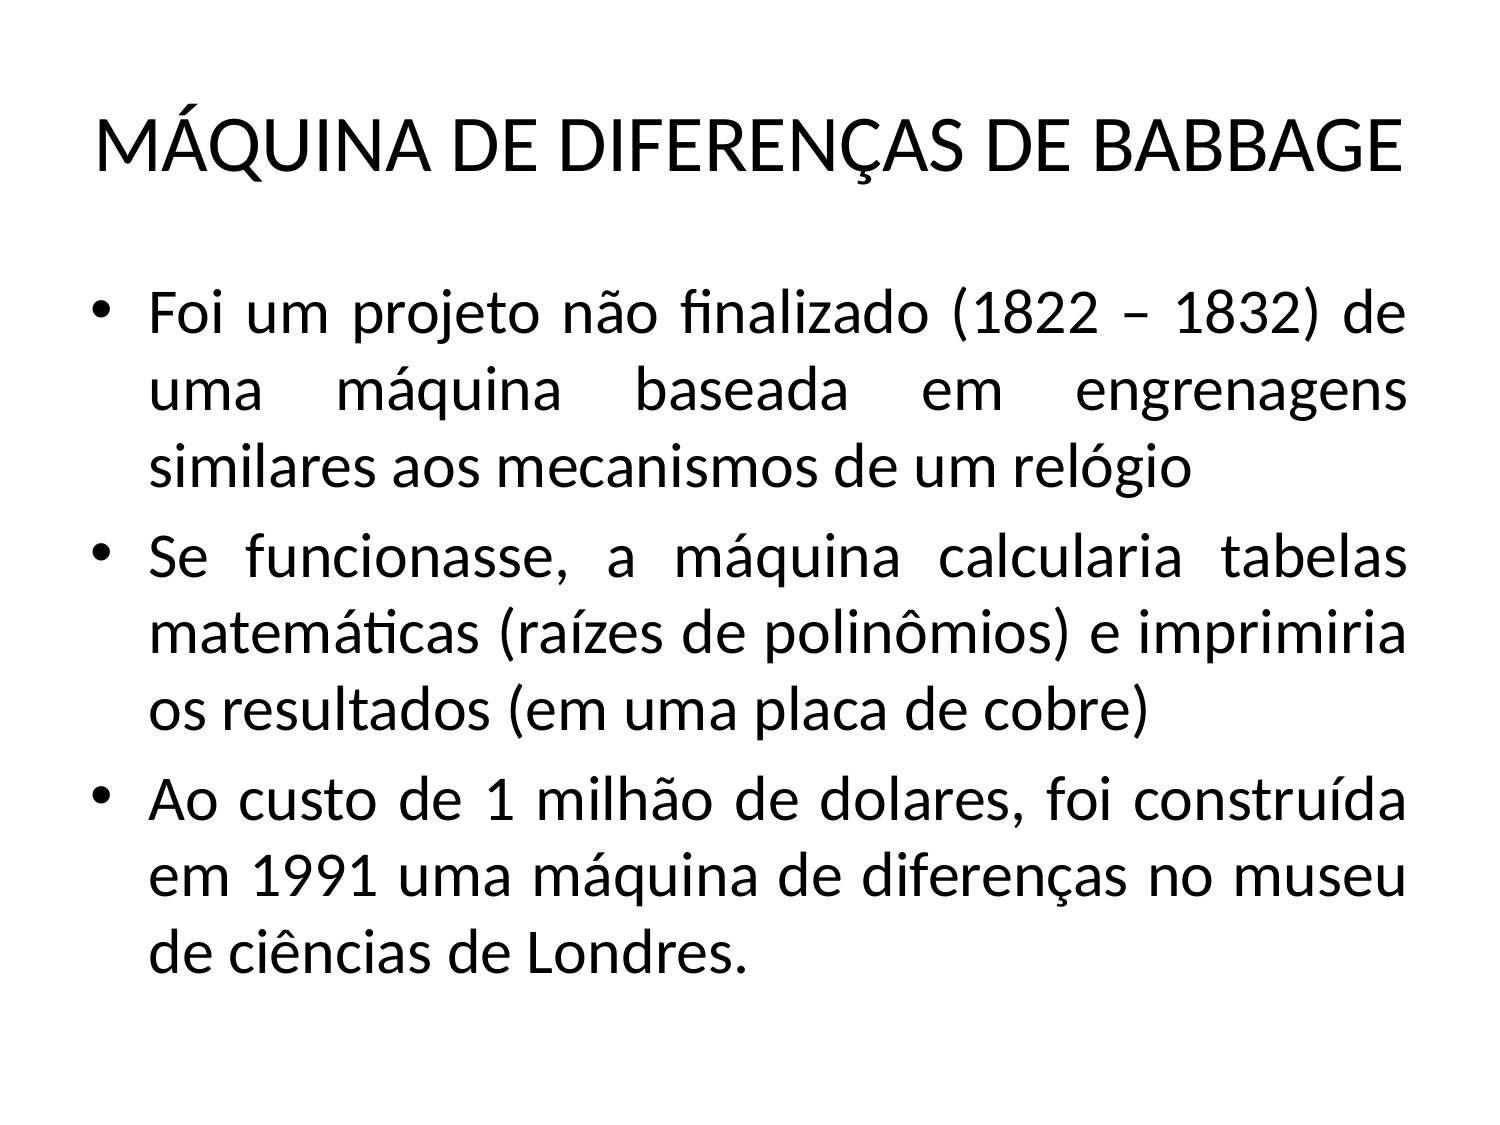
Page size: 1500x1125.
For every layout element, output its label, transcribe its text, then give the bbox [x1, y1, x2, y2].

list Foi um projeto não finalizado (1822 – 1832) de uma máquina baseada em engrenagens similares aos mecanismos de um relógio Se funcionasse, a máquina calcularia tabelas matemáticas (raízes de polinômios) e imprimiria os resultados (em uma placa de cobre) Ao custo de 1 milhão de dolares, foi construída em 1991 uma máquina de diferenças no museu de ciências de Londres. [75, 262, 1425, 1005]
title MÁQUINA DE DIFERENÇAS DE BABBAGE [75, 45, 1425, 233]
